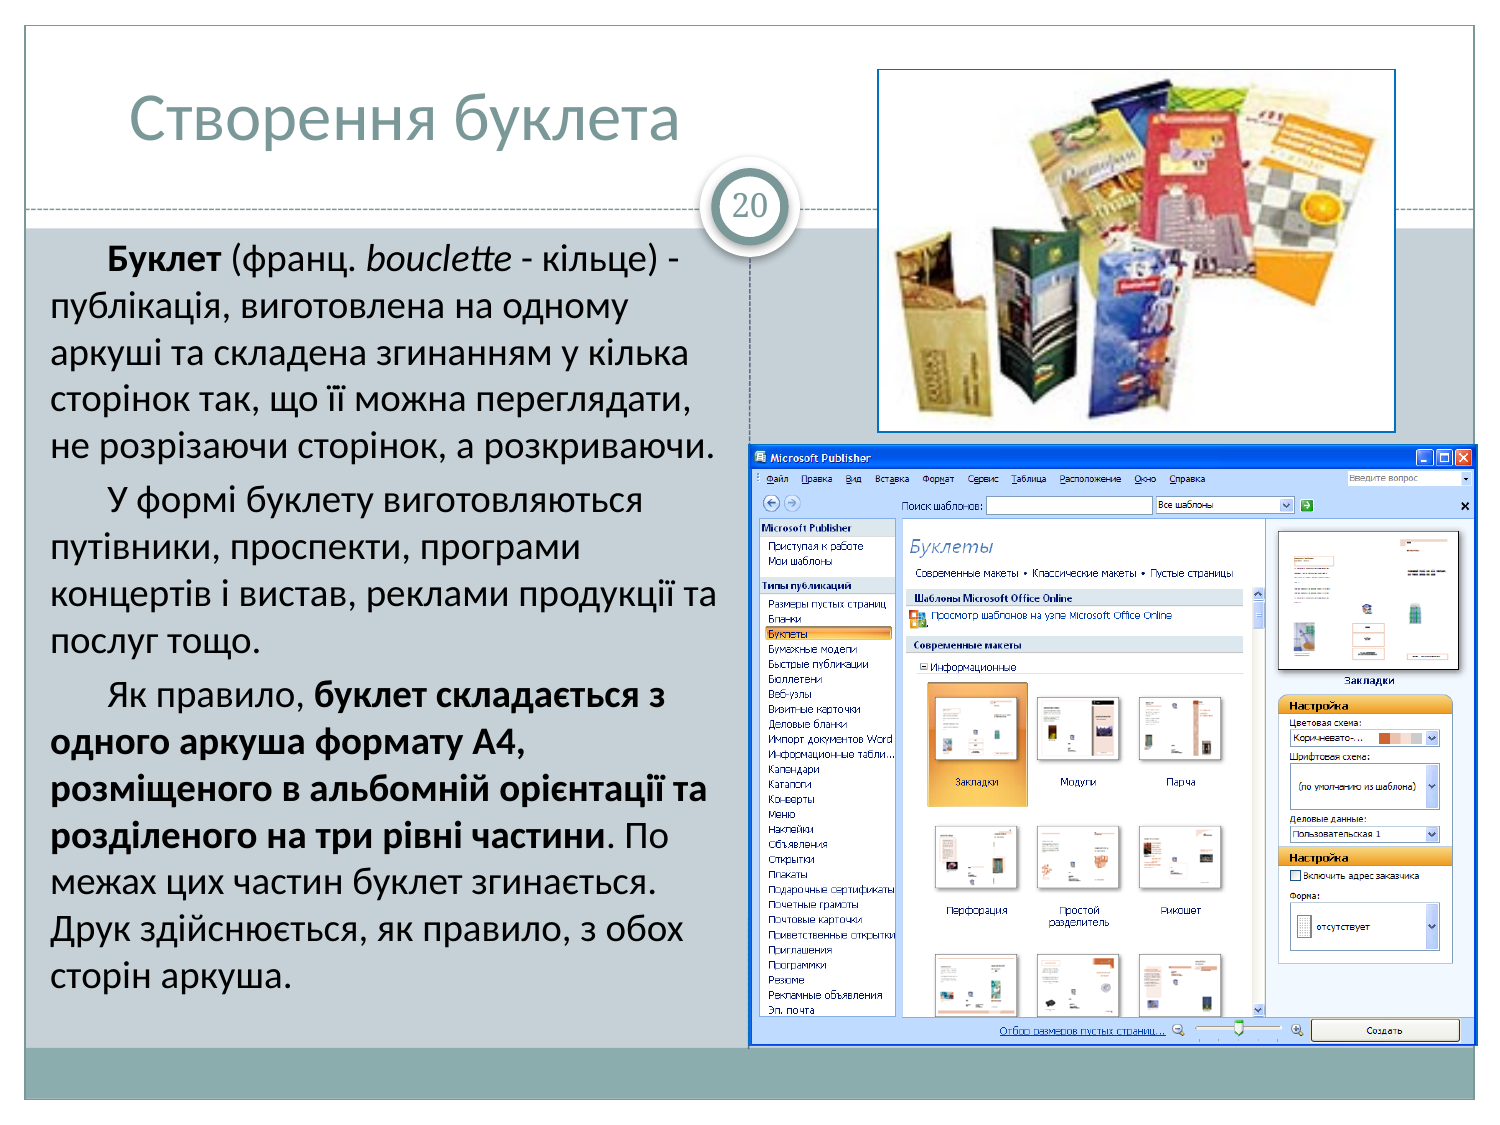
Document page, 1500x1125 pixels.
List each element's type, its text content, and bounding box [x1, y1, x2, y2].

title Створення буклета [49, 37, 762, 162]
slide_number 20 [712, 170, 788, 243]
picture [878, 70, 1395, 432]
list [749, 445, 1477, 1046]
list Буклет (франц. bouclette - кільце) - публікація, виготовлена на одному аркуші та складена згинанням у кілька сторінок так, що її можна переглядати, не розрізаючи сторінок, а розкриваючи. У формі буклету виготовляються путівники, проспекти, програми концертів і вистав, реклами продукції та послуг тощо. Як правило, буклет складається з одного аркуша формату А4, розміщеного в альбомній орієнтації та розділеного на три рівні частини. По межах цих частин буклет згинається. Друк здійснюється, як правило, з обох сторін аркуша. [35, 224, 739, 1043]
